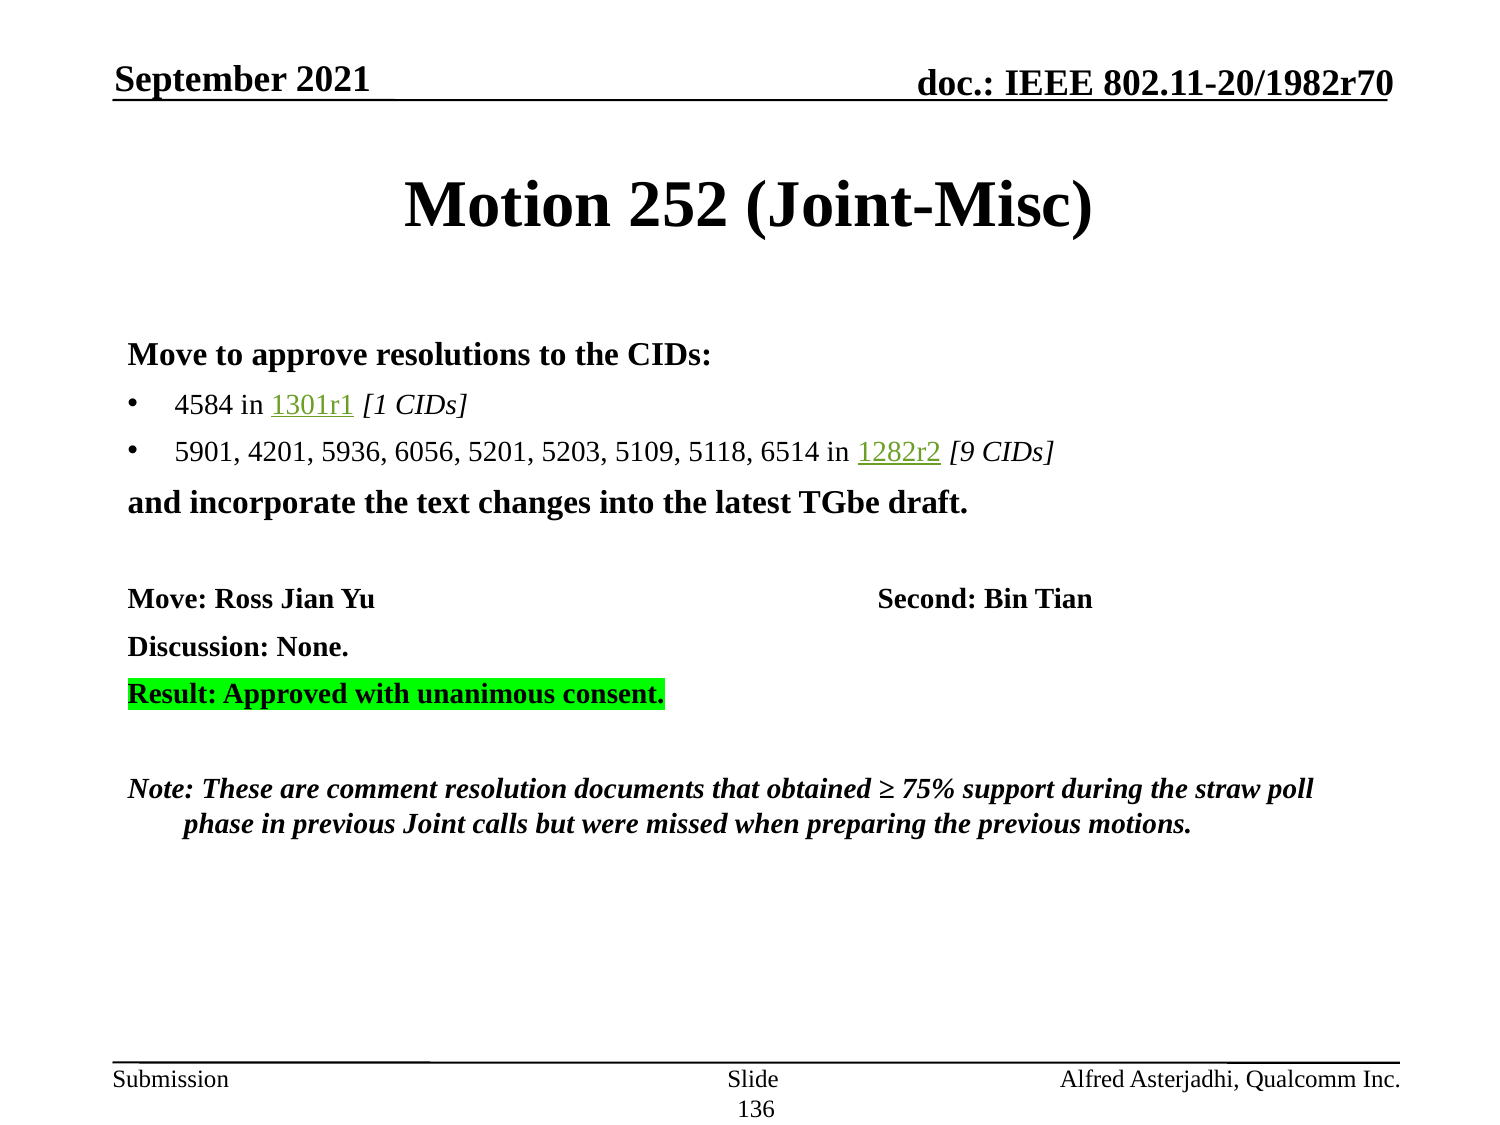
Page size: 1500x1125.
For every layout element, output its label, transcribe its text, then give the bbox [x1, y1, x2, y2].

slide_number Slide 136 [712, 1061, 800, 1123]
footer Alfred Asterjadhi, Qualcomm Inc. [878, 1061, 1402, 1093]
title Motion 252 (Joint-Misc) [112, 112, 1388, 288]
list Move to approve resolutions to the CIDs: 4584 in 1301r1 [1 CIDs] 5901, 4201, 5936, 6056, 5201, 5203, 5109, 5118, 6514 in 1282r2 [9 CIDs] and incorporate the text changes into the latest TGbe draft. Move: Ross Jian Yu Second: Bin Tian Discussion: None. Result: Approved with unanimous consent. Note: These are comment resolution documents that obtained ≥ 75% support during the straw poll phase in previous Joint calls but were missed when preparing the previous motions. [112, 324, 1388, 1063]
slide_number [114, 54, 423, 100]
